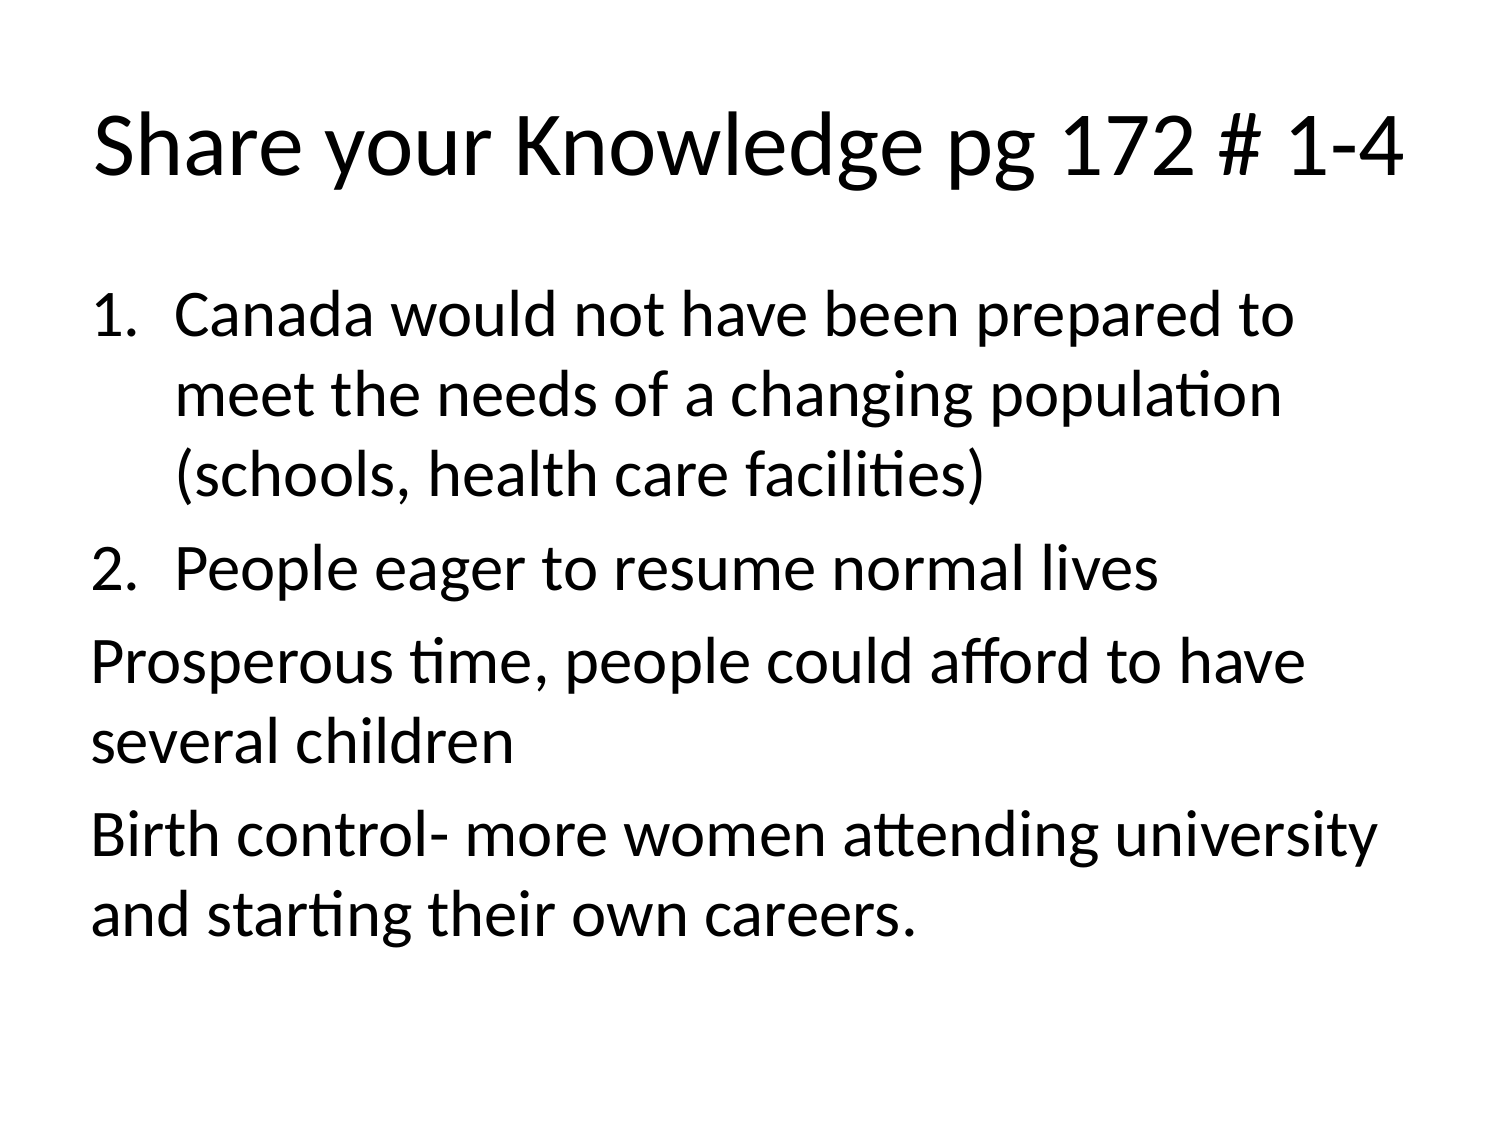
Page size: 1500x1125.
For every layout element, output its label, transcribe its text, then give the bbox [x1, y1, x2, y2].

title Share your Knowledge pg 172 # 1-4 [75, 45, 1425, 233]
list Canada would not have been prepared to meet the needs of a changing population (schools, health care facilities) People eager to resume normal lives Prosperous time, people could afford to have several children Birth control- more women attending university and starting their own careers. [75, 262, 1425, 1005]
